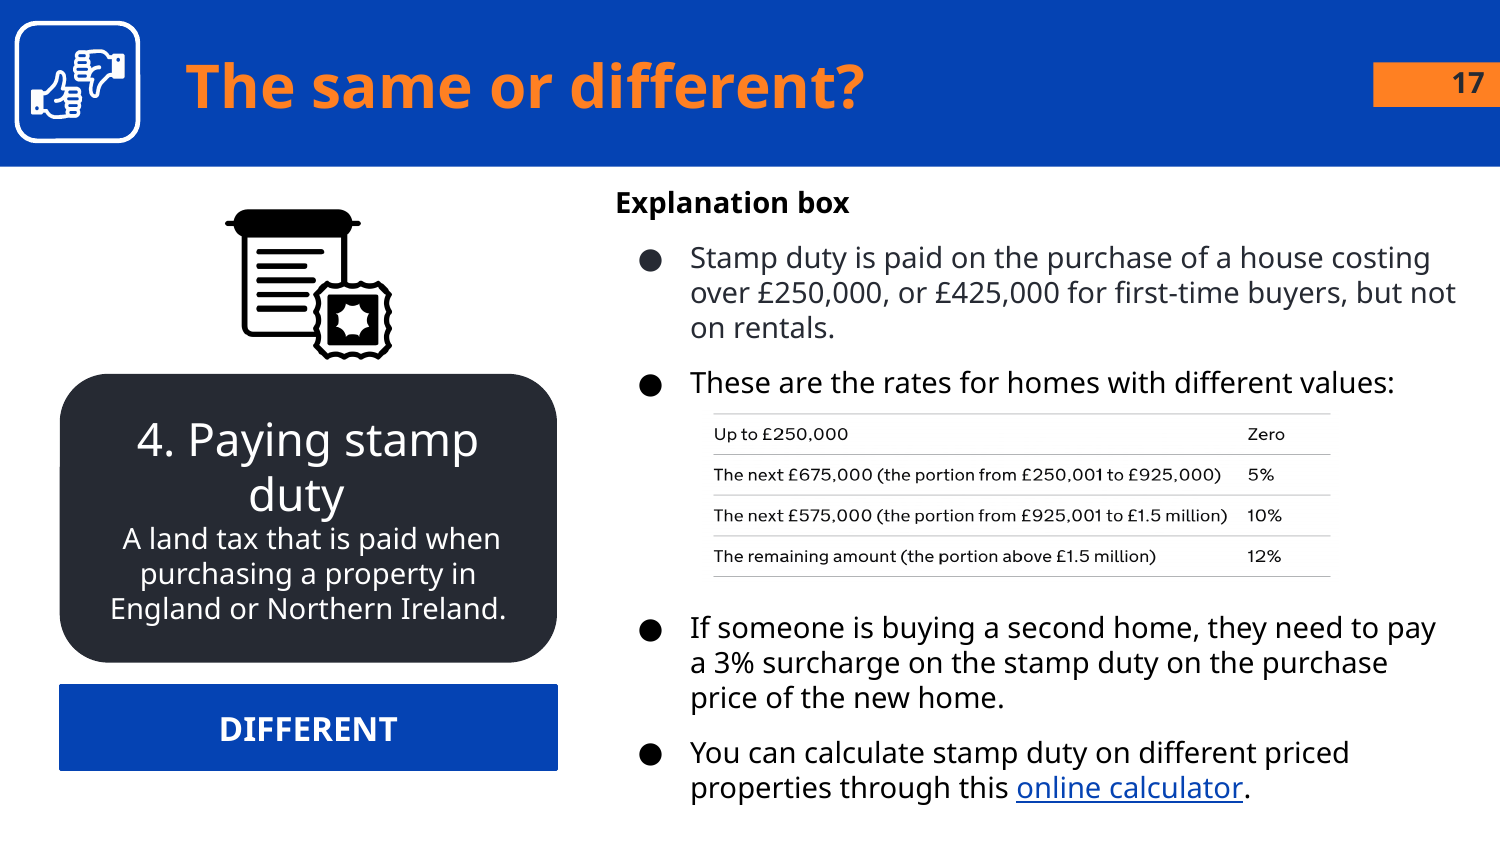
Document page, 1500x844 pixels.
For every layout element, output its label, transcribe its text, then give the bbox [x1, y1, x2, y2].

text_box Explanation box Stamp duty is paid on the purchase of a house costing over £250,000, or £425,000 for first-time buyers, but not on rentals. These are the rates for homes with different values: If someone is buying a second home, they need to pay a 3% surcharge on the stamp duty on the purchase price of the new home. You can calculate stamp duty on different priced properties through this online calculator. [600, 168, 1475, 824]
picture [701, 407, 1339, 582]
text_box DIFFERENT [60, 685, 557, 770]
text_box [0, 0, 156, 170]
title The same or different? [170, 42, 1500, 127]
text_box 4. Paying stamp duty A land tax that is paid when purchasing a property in England or Northern Ireland. [60, 374, 557, 662]
picture [217, 193, 400, 375]
